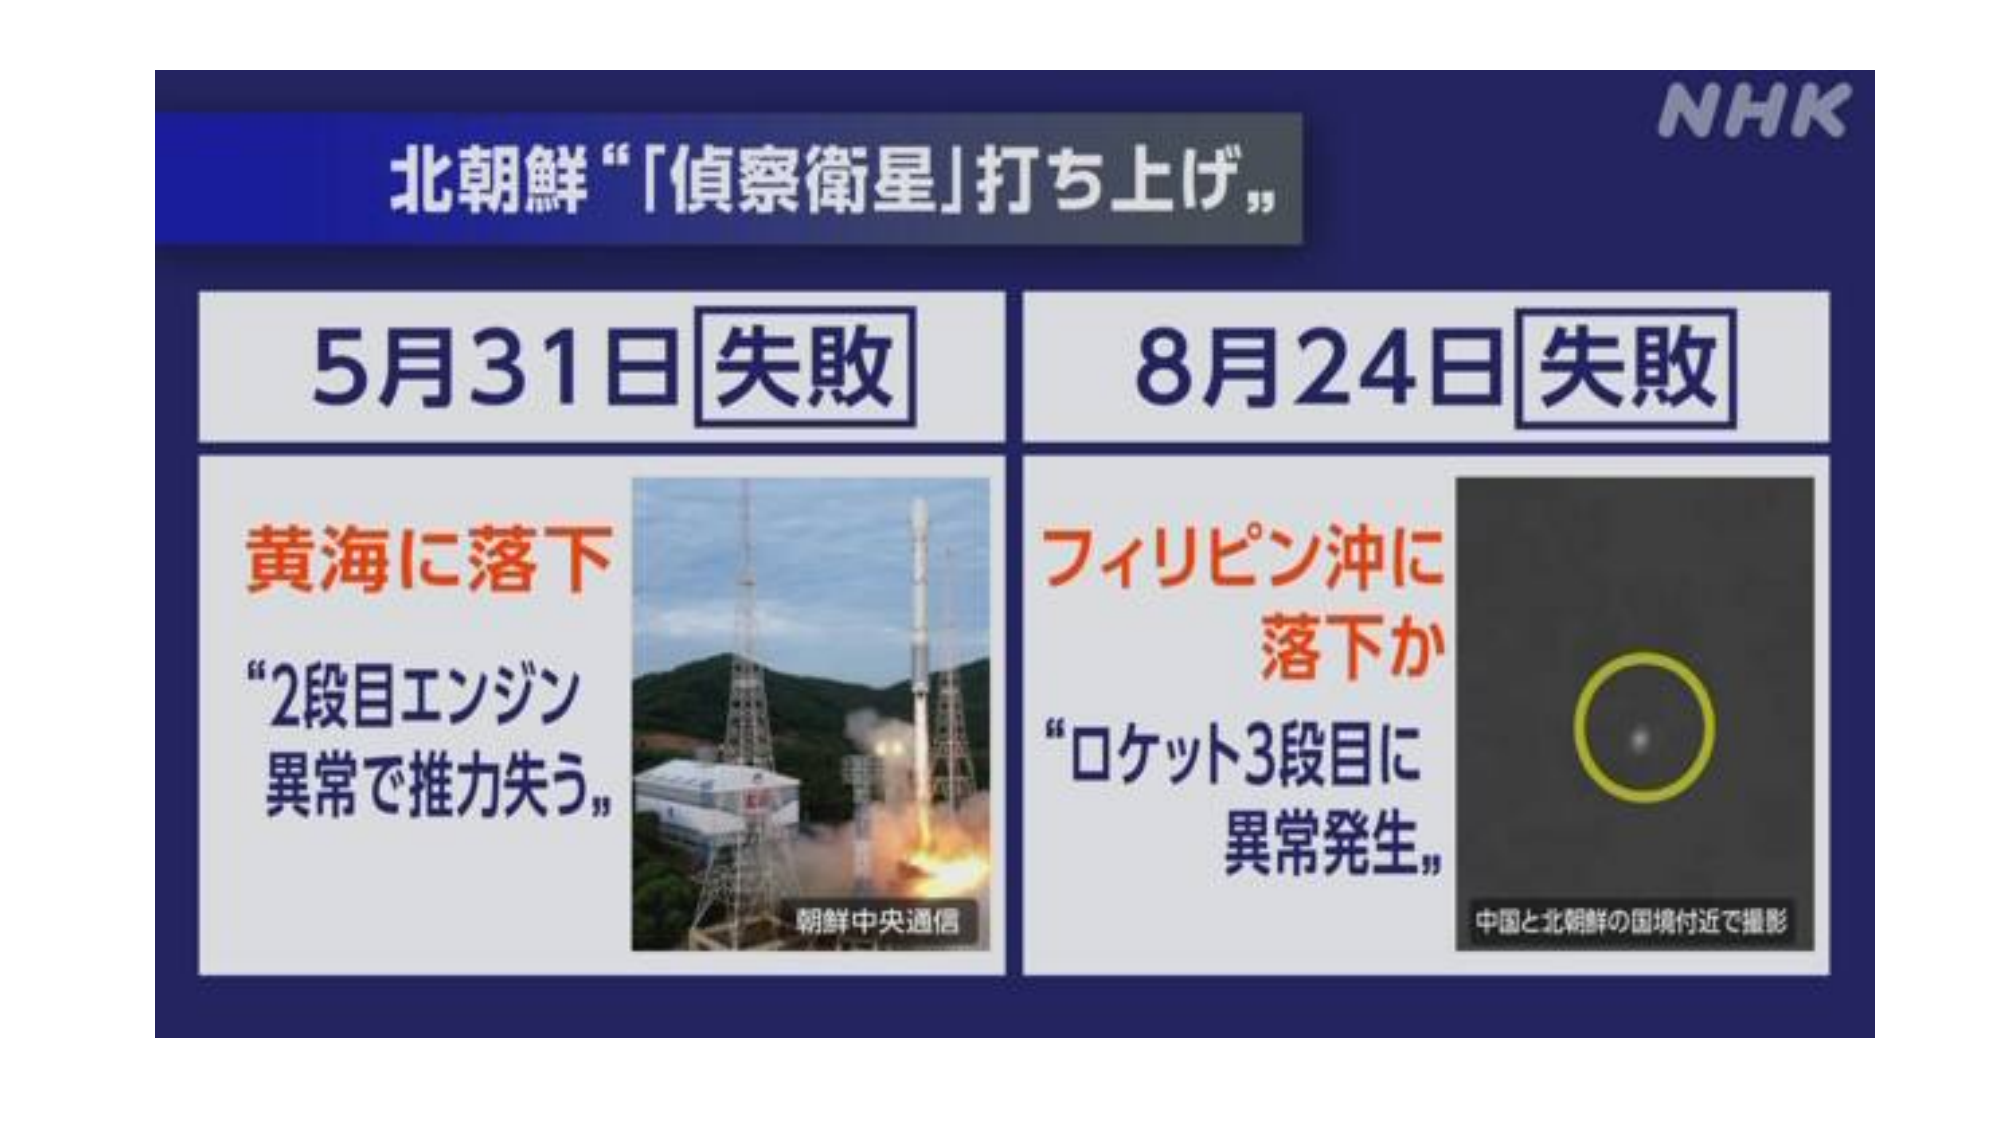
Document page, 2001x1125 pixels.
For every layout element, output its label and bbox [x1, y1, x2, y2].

picture [155, 70, 1875, 1038]
